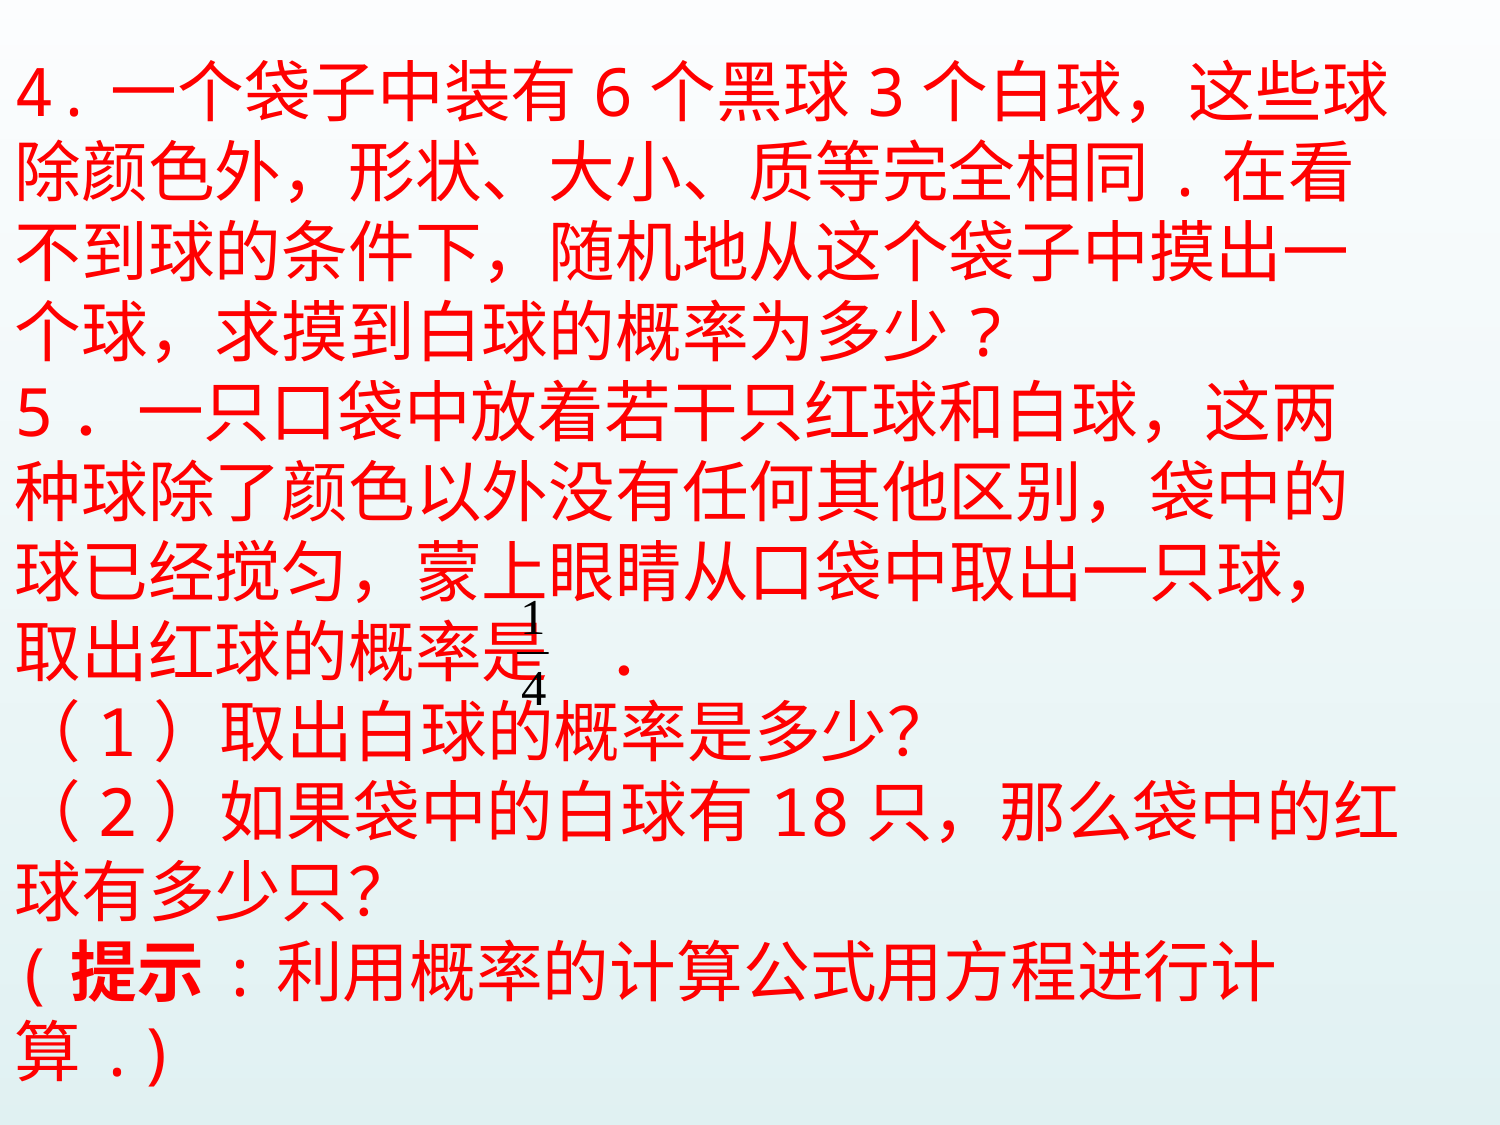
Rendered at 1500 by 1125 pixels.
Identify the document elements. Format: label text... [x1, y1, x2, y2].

text_box 4.一个袋子中装有6个黑球3个白球，这些球除颜色外，形状、大小、质等完全相同.在看不到球的条件下，随机地从这个袋子中摸出一个球，求摸到白球的概率为多少? 5．一只口袋中放着若干只红球和白球，这两种球除了颜色以外没有任何其他区别，袋中的球已经搅匀，蒙上眼睛从口袋中取出一只球，取出红球的概率是 ． （1）取出白球的概率是多少？ （2）如果袋中的白球有18只，那么袋中的红球有多少只？ (提示:利用概率的计算公式用方程进行计算.) [0, 42, 1418, 1097]
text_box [509, 586, 561, 717]
